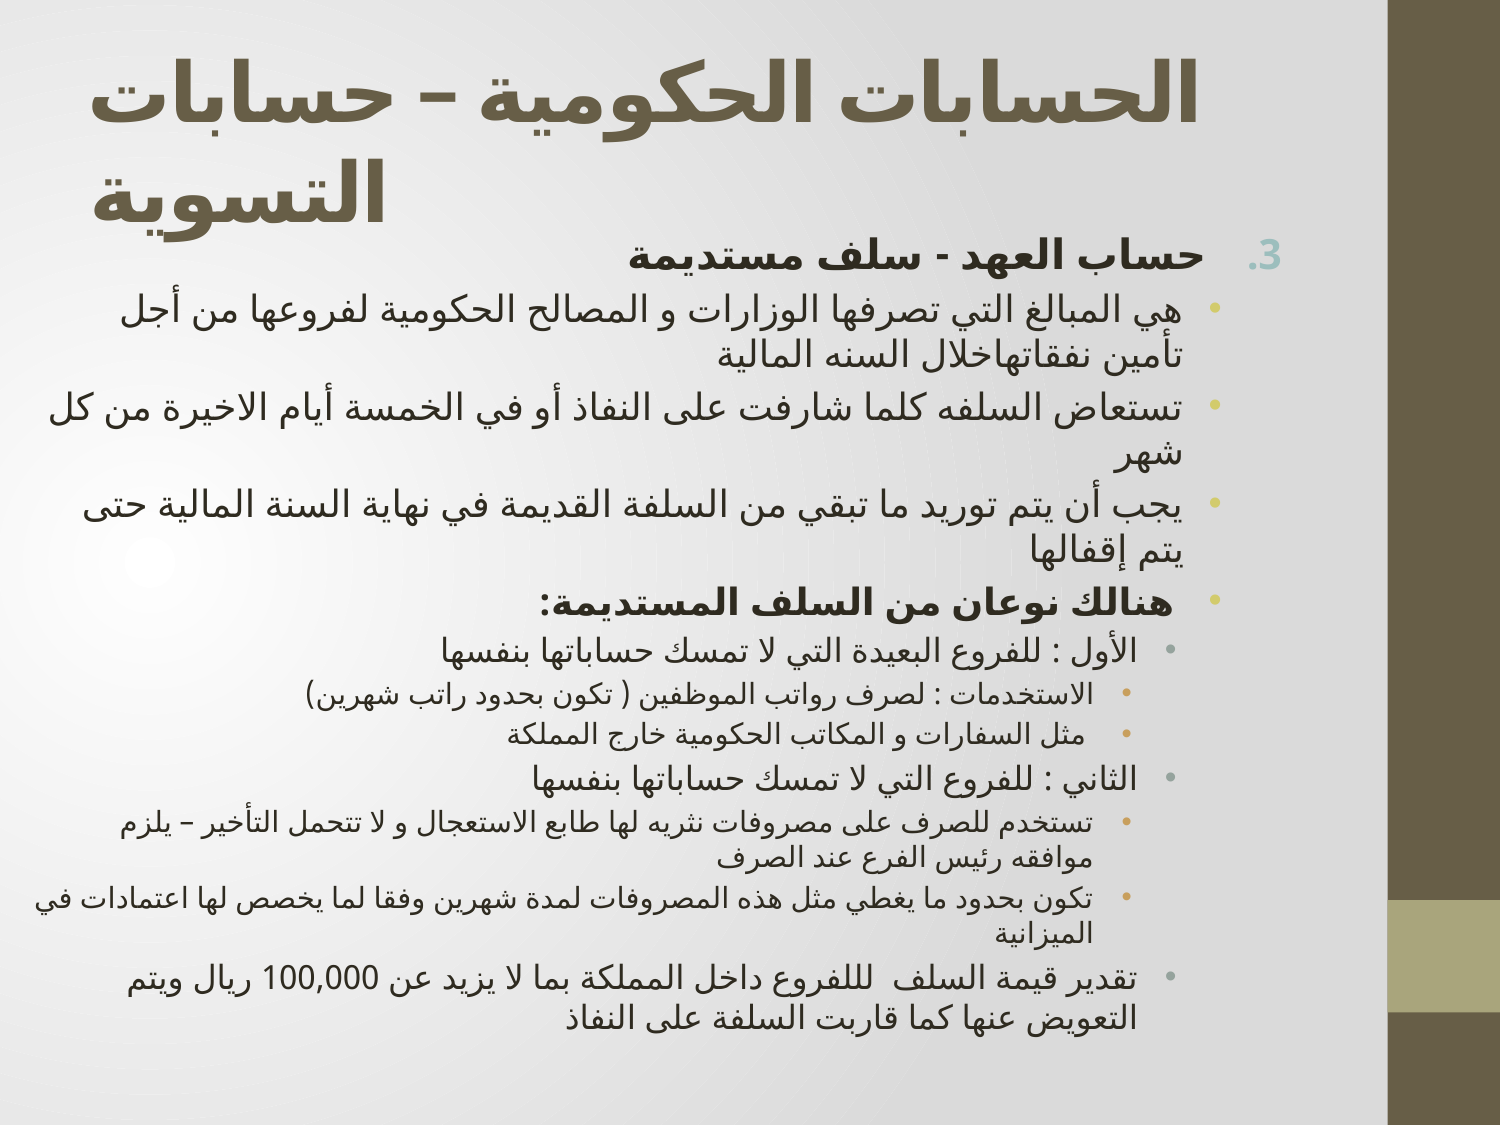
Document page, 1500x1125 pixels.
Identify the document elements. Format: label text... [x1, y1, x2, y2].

list حساب العهد - سلف مستديمة هي المبالغ التي تصرفها الوزارات و المصالح الحكومية لفروعها من أجل تأمين نفقاتهاخلال السنه المالية تستعاض السلفه كلما شارفت على النفاذ أو في الخمسة أيام الاخيرة من كل شهر يجب أن يتم توريد ما تبقي من السلفة القديمة في نهاية السنة المالية حتى يتم إقفالها هنالك نوعان من السلف المستديمة: الأول : للفروع البعيدة التي لا تمسك حساباتها بنفسها الاستخدمات : لصرف رواتب الموظفين ( تكون بحدود راتب شهرين) مثل السفارات و المكاتب الحكومية خارج المملكة الثاني : للفروع التي لا تمسك حساباتها بنفسها تستخدم للصرف على مصروفات نثريه لها طابع الاستعجال و لا تتحمل التأخير – يلزم موافقه رئيس الفرع عند الصرف تكون بحدود ما يغطي مثل هذه المصروفات لمدة شهرين وفقا لما يخصص لها اعتمادات في الميزانية تقدير قيمة السلف لللفروع داخل المملكة بما لا يزيد عن 100,000 ريال ويتم التعويض عنها كما قاربت السلفة على النفاذ [17, 219, 1365, 1094]
title الحسابات الحكومية – حسابات التسوية [75, 45, 1325, 219]
